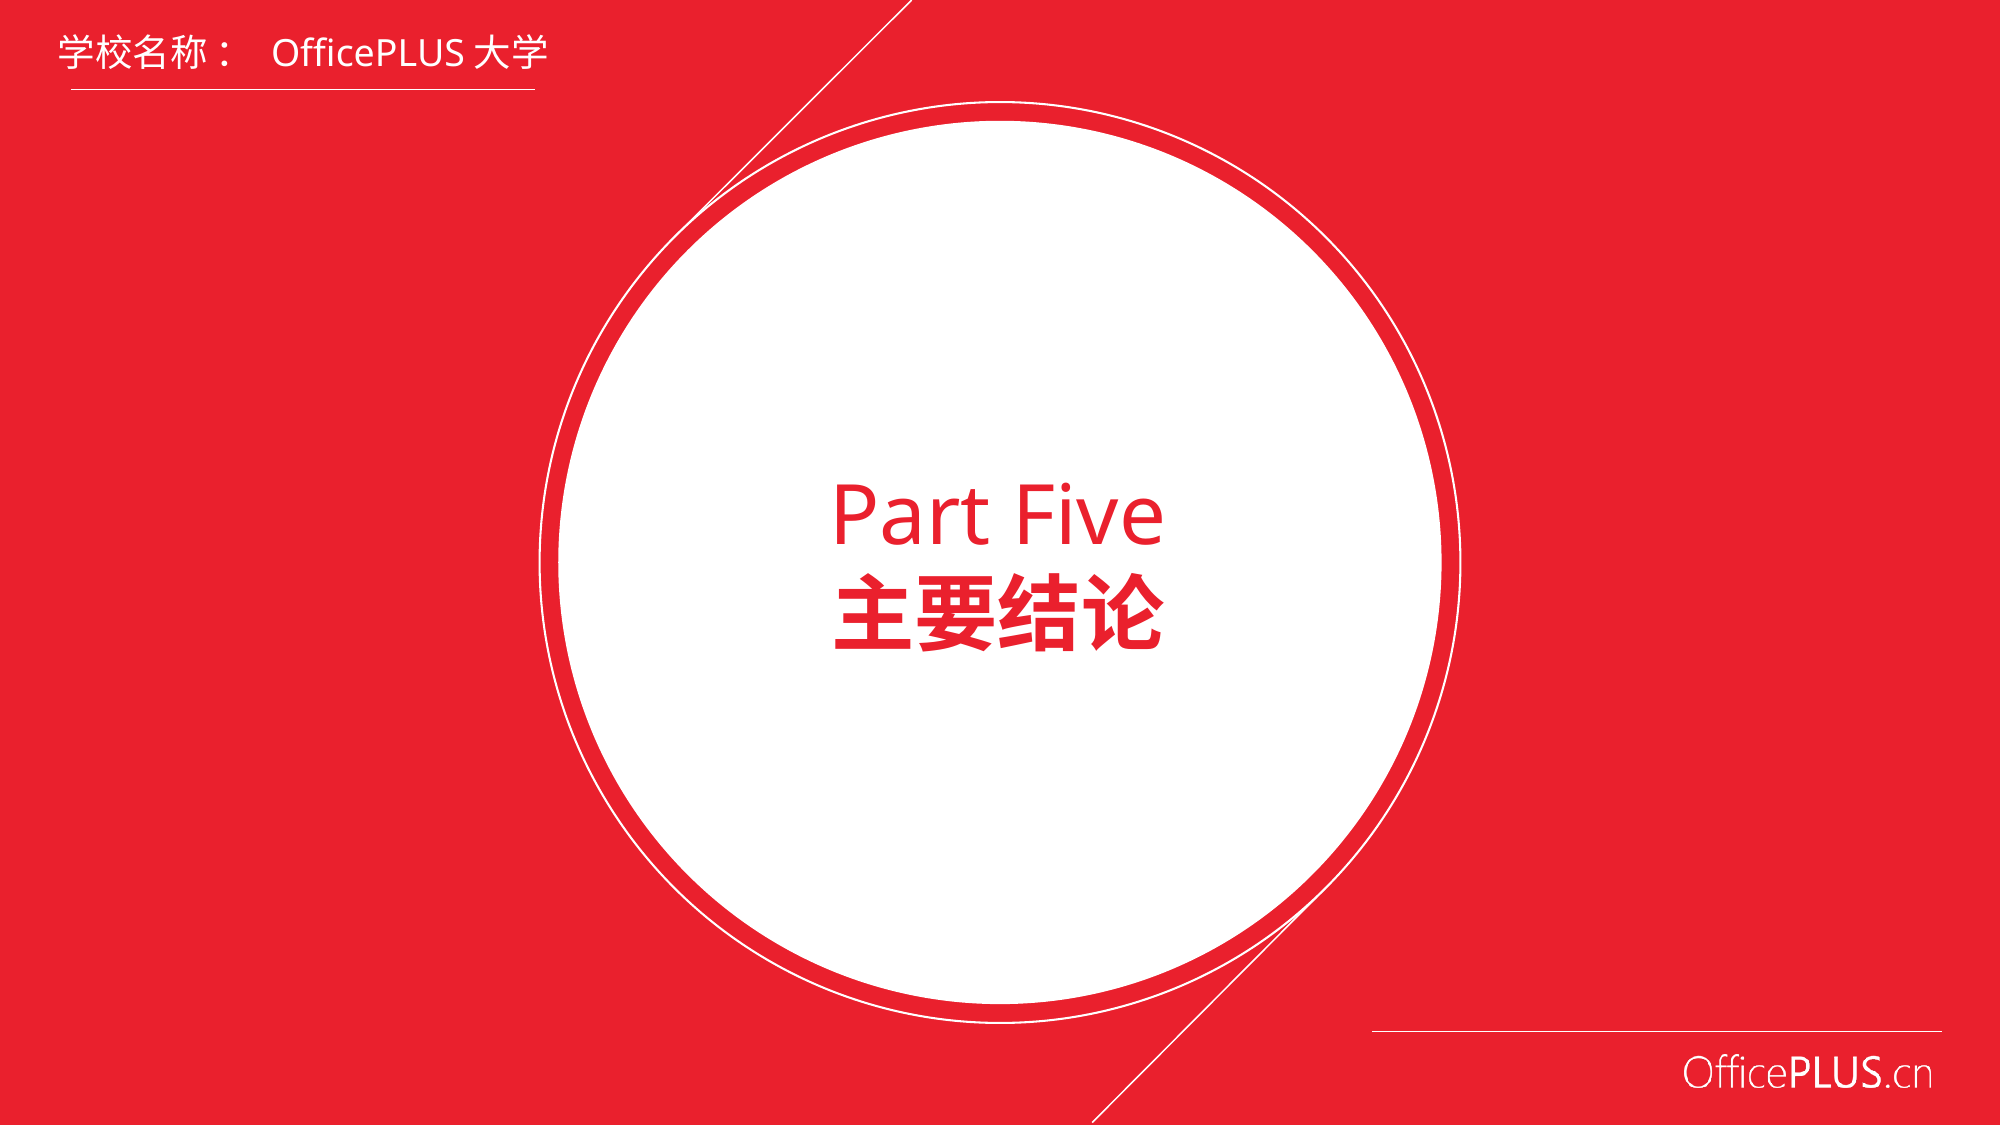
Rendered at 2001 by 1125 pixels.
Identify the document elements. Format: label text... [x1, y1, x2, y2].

text_box 学校名称 ： OfficePLUS大学 [42, 21, 564, 82]
text_box Part Five 主要结论 [814, 453, 1182, 669]
picture [1684, 1054, 1931, 1088]
